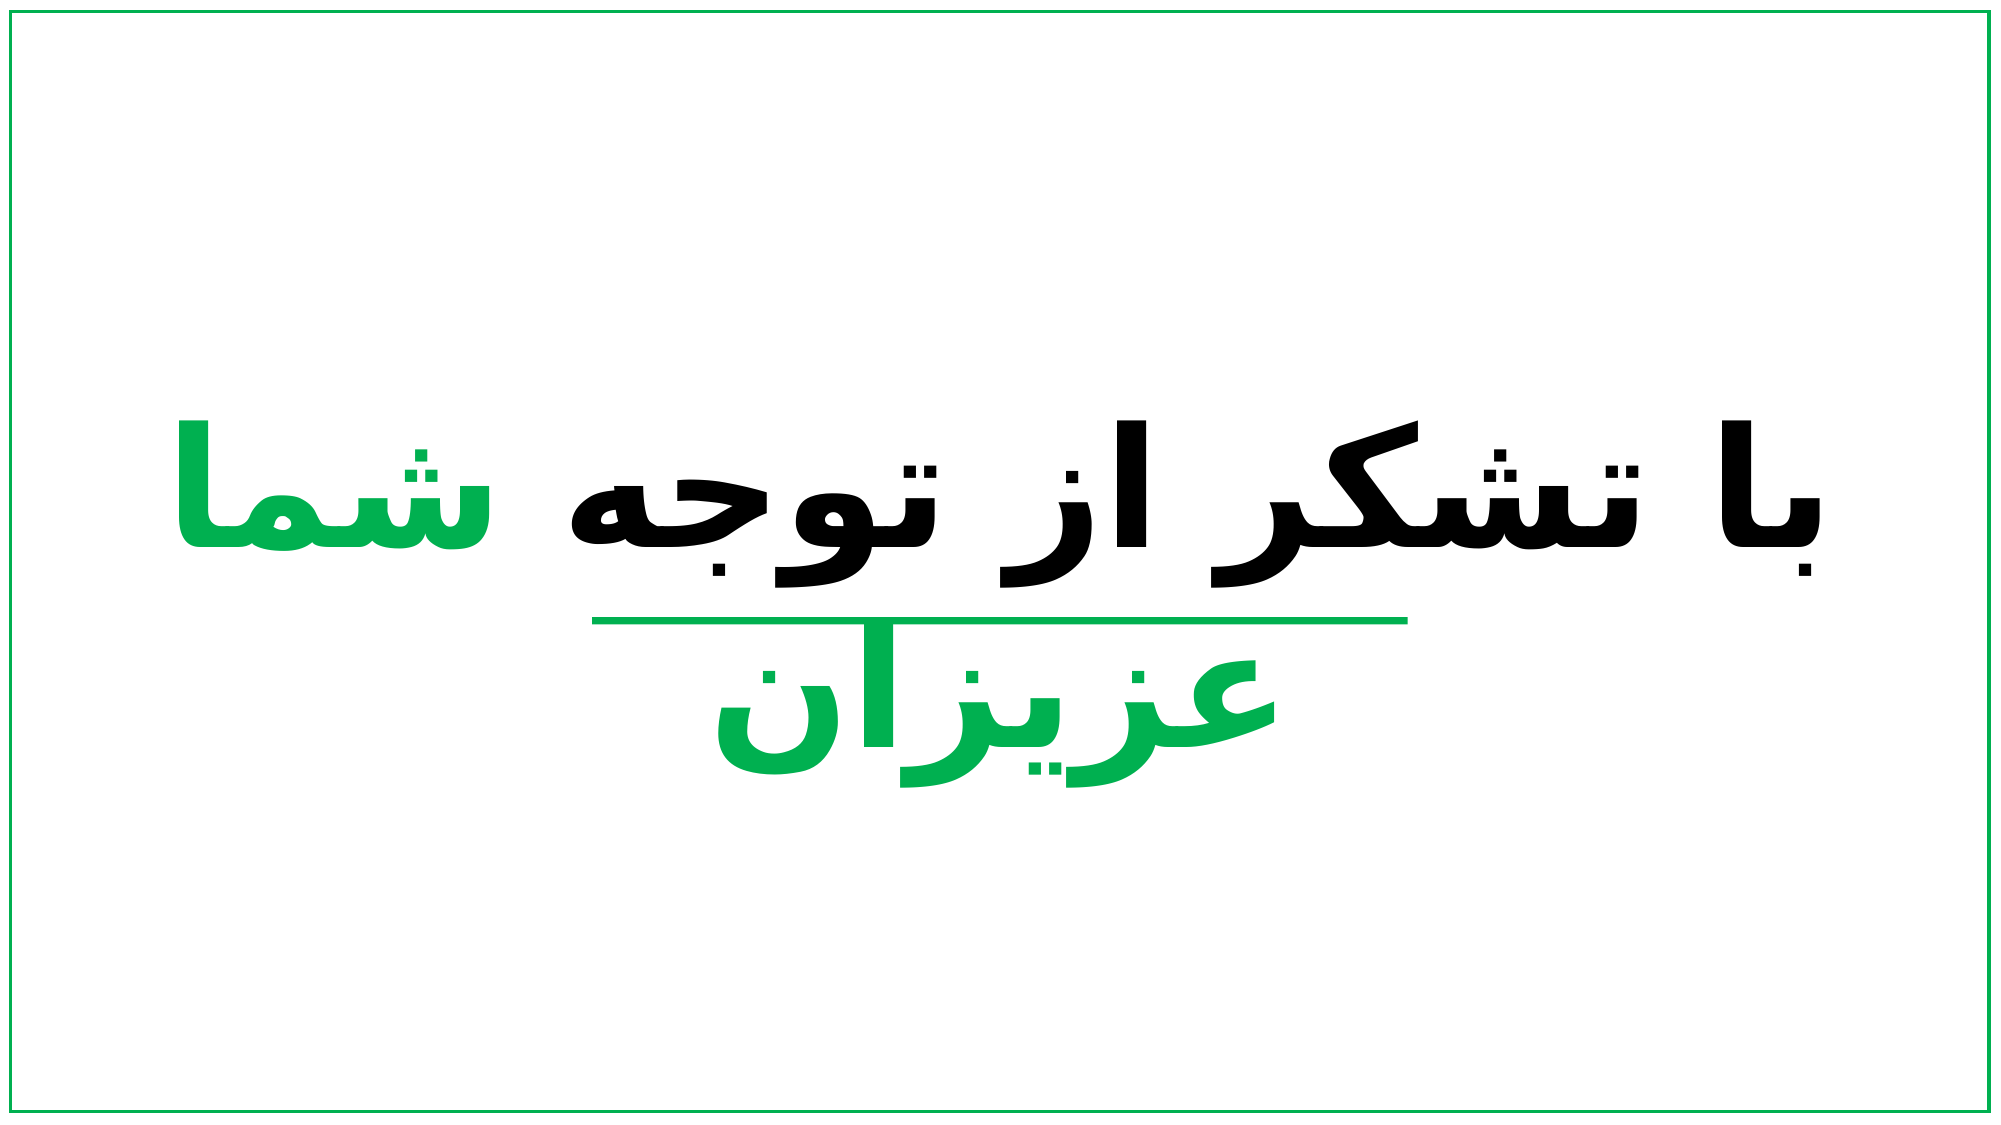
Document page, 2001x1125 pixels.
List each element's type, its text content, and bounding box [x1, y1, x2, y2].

text_box با تشکر از توجه شما عزیزان [124, 373, 1876, 789]
